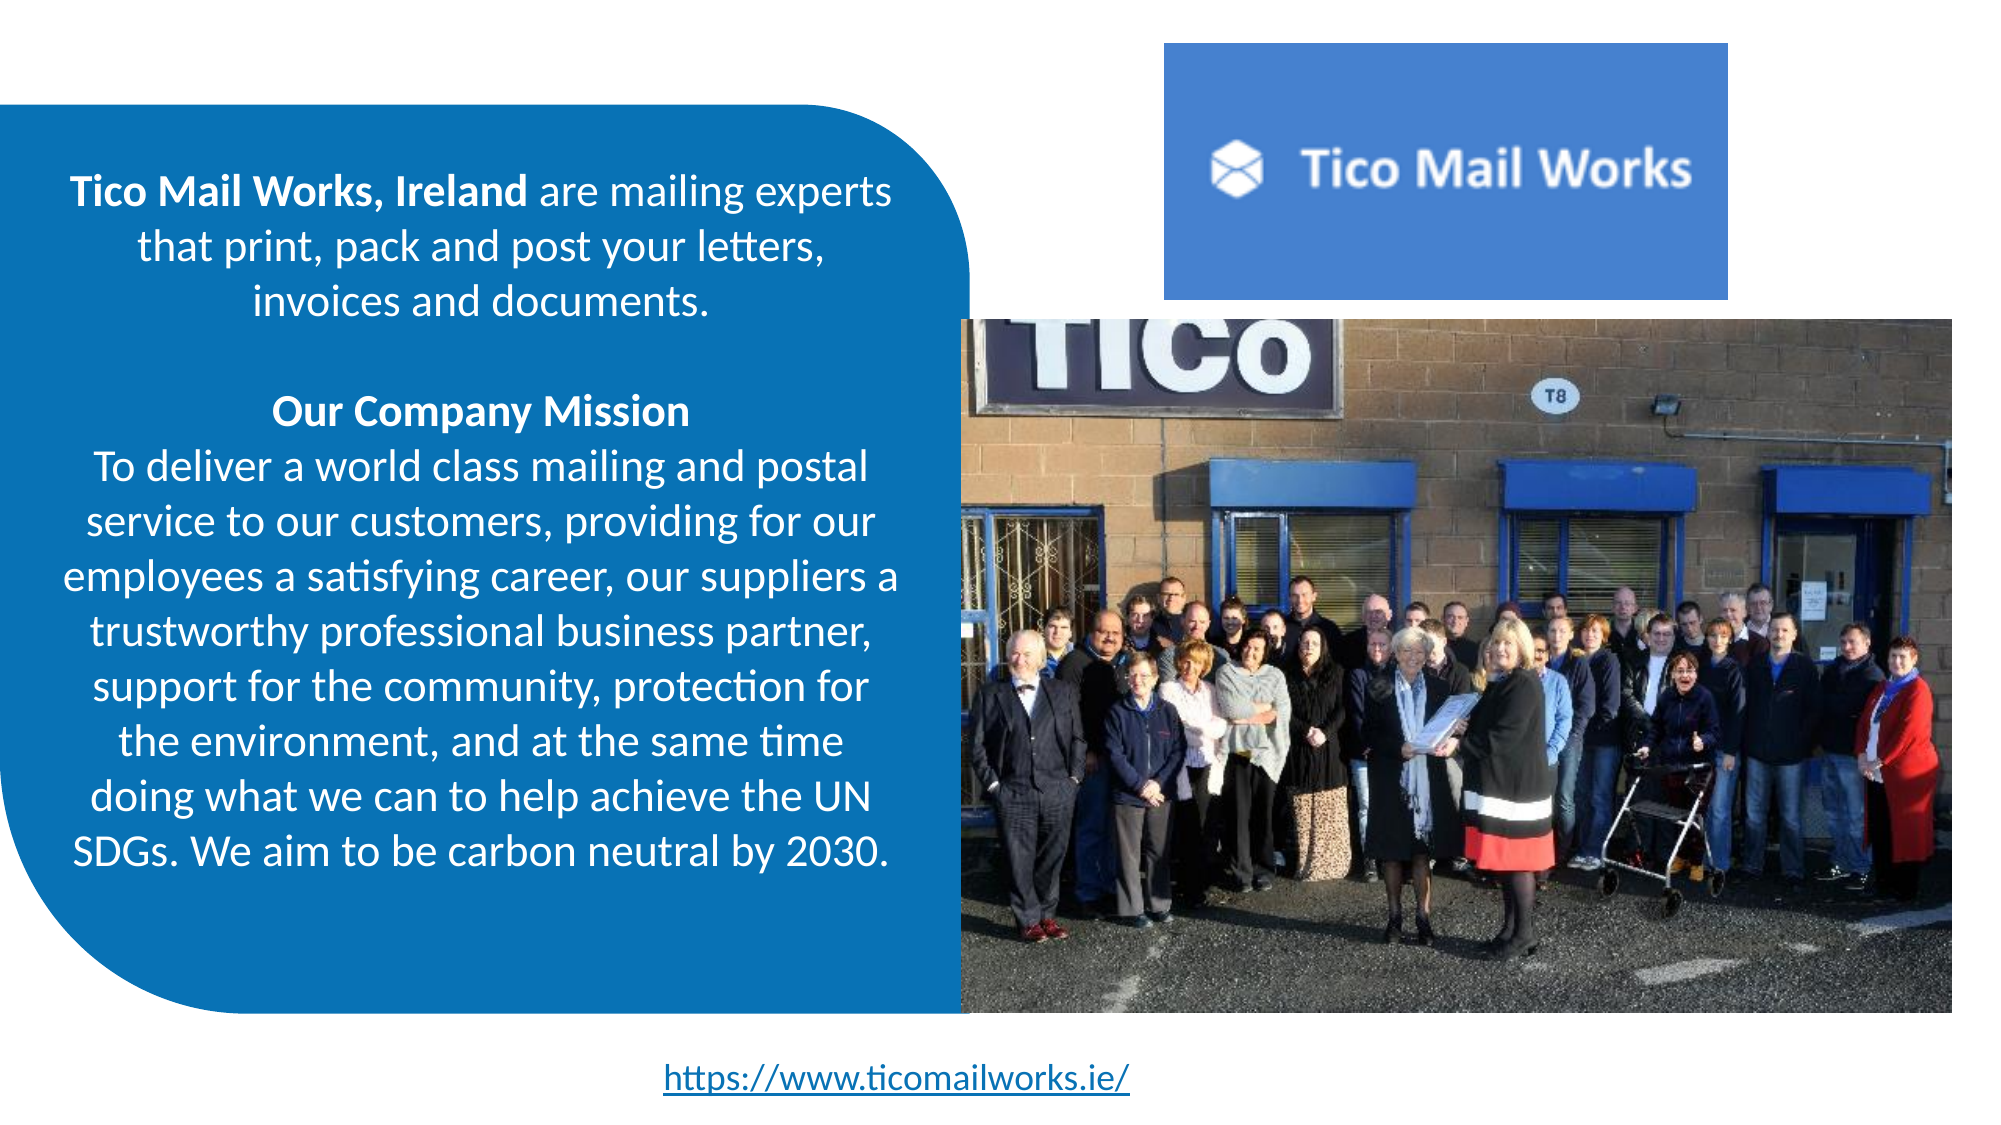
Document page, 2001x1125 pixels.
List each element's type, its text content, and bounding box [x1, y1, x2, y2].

picture [961, 319, 1952, 1013]
picture [1164, 43, 1728, 300]
text_box https://www.ticomailworks.ie/ [648, 1045, 1649, 1106]
list Tico Mail Works, Ireland are mailing experts that print, pack and post your letters, invoices and documents. Our Company Mission To deliver a world class mailing and postal service to our customers, providing for our employees a satisfying career, our suppliers a trustworthy professional business partner, support for the community, protection for the environment, and at the same time doing what we can to help achieve the UN SDGs. We aim to be carbon neutral by 2030. [48, 143, 915, 949]
